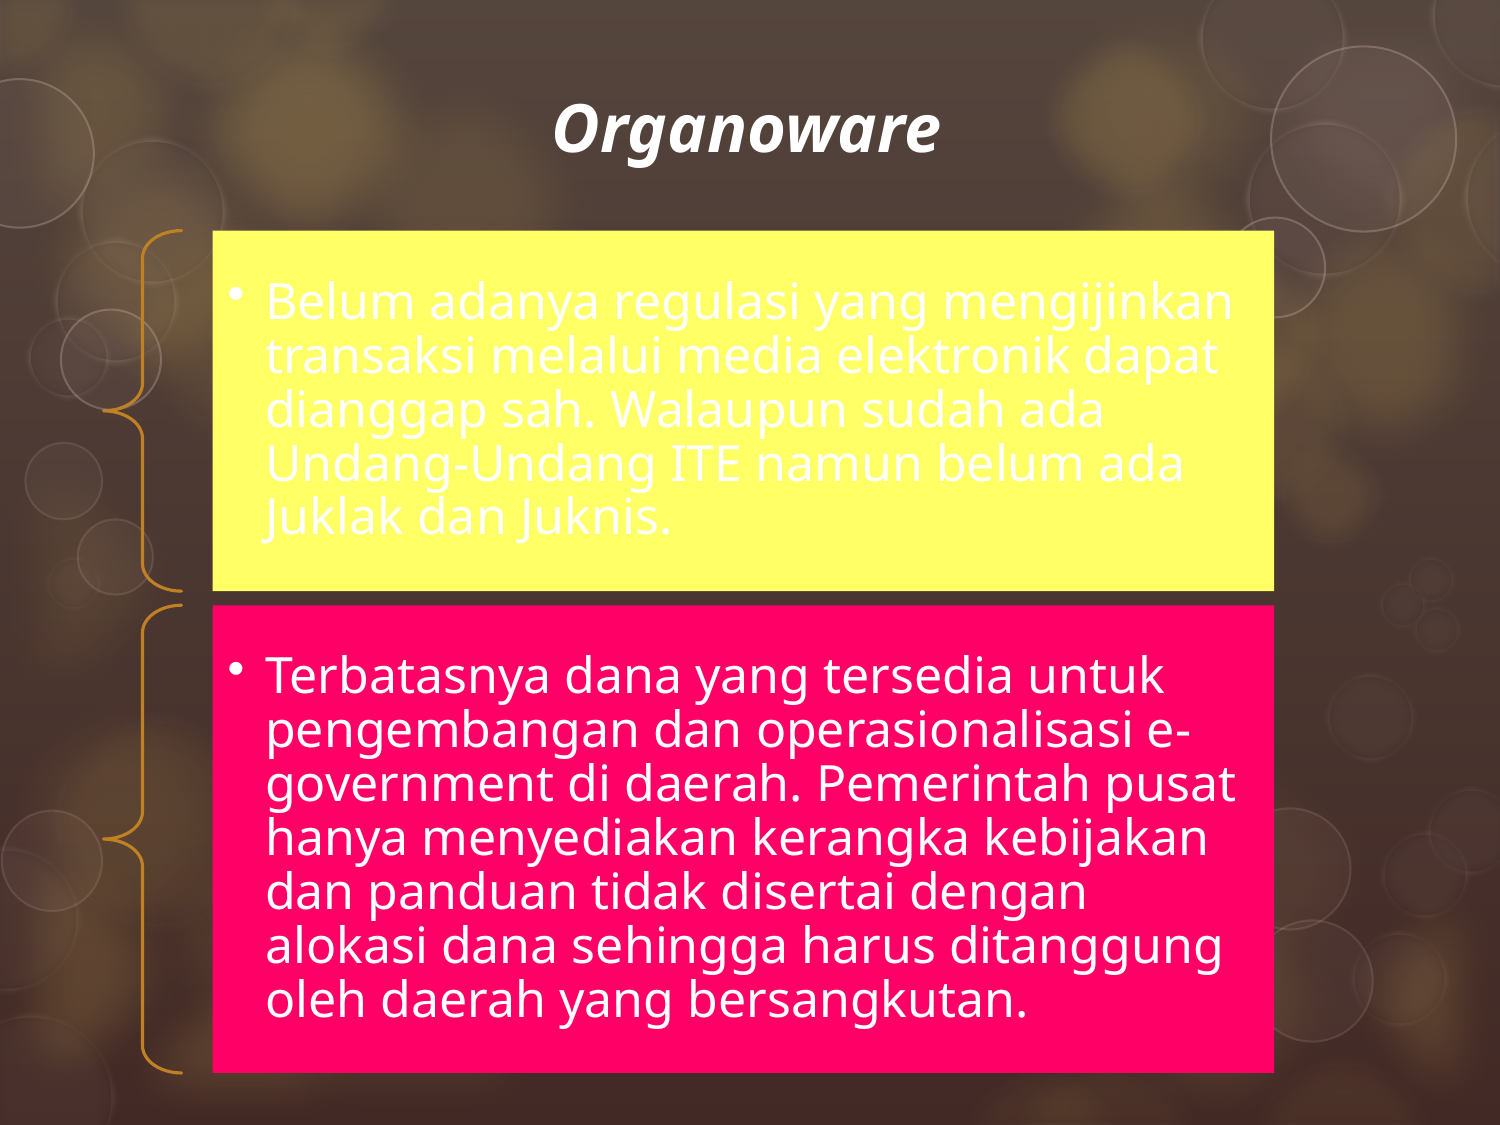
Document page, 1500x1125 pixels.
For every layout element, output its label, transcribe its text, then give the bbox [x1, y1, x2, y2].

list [0, 224, 1276, 1080]
title Organoware [162, 50, 1332, 202]
